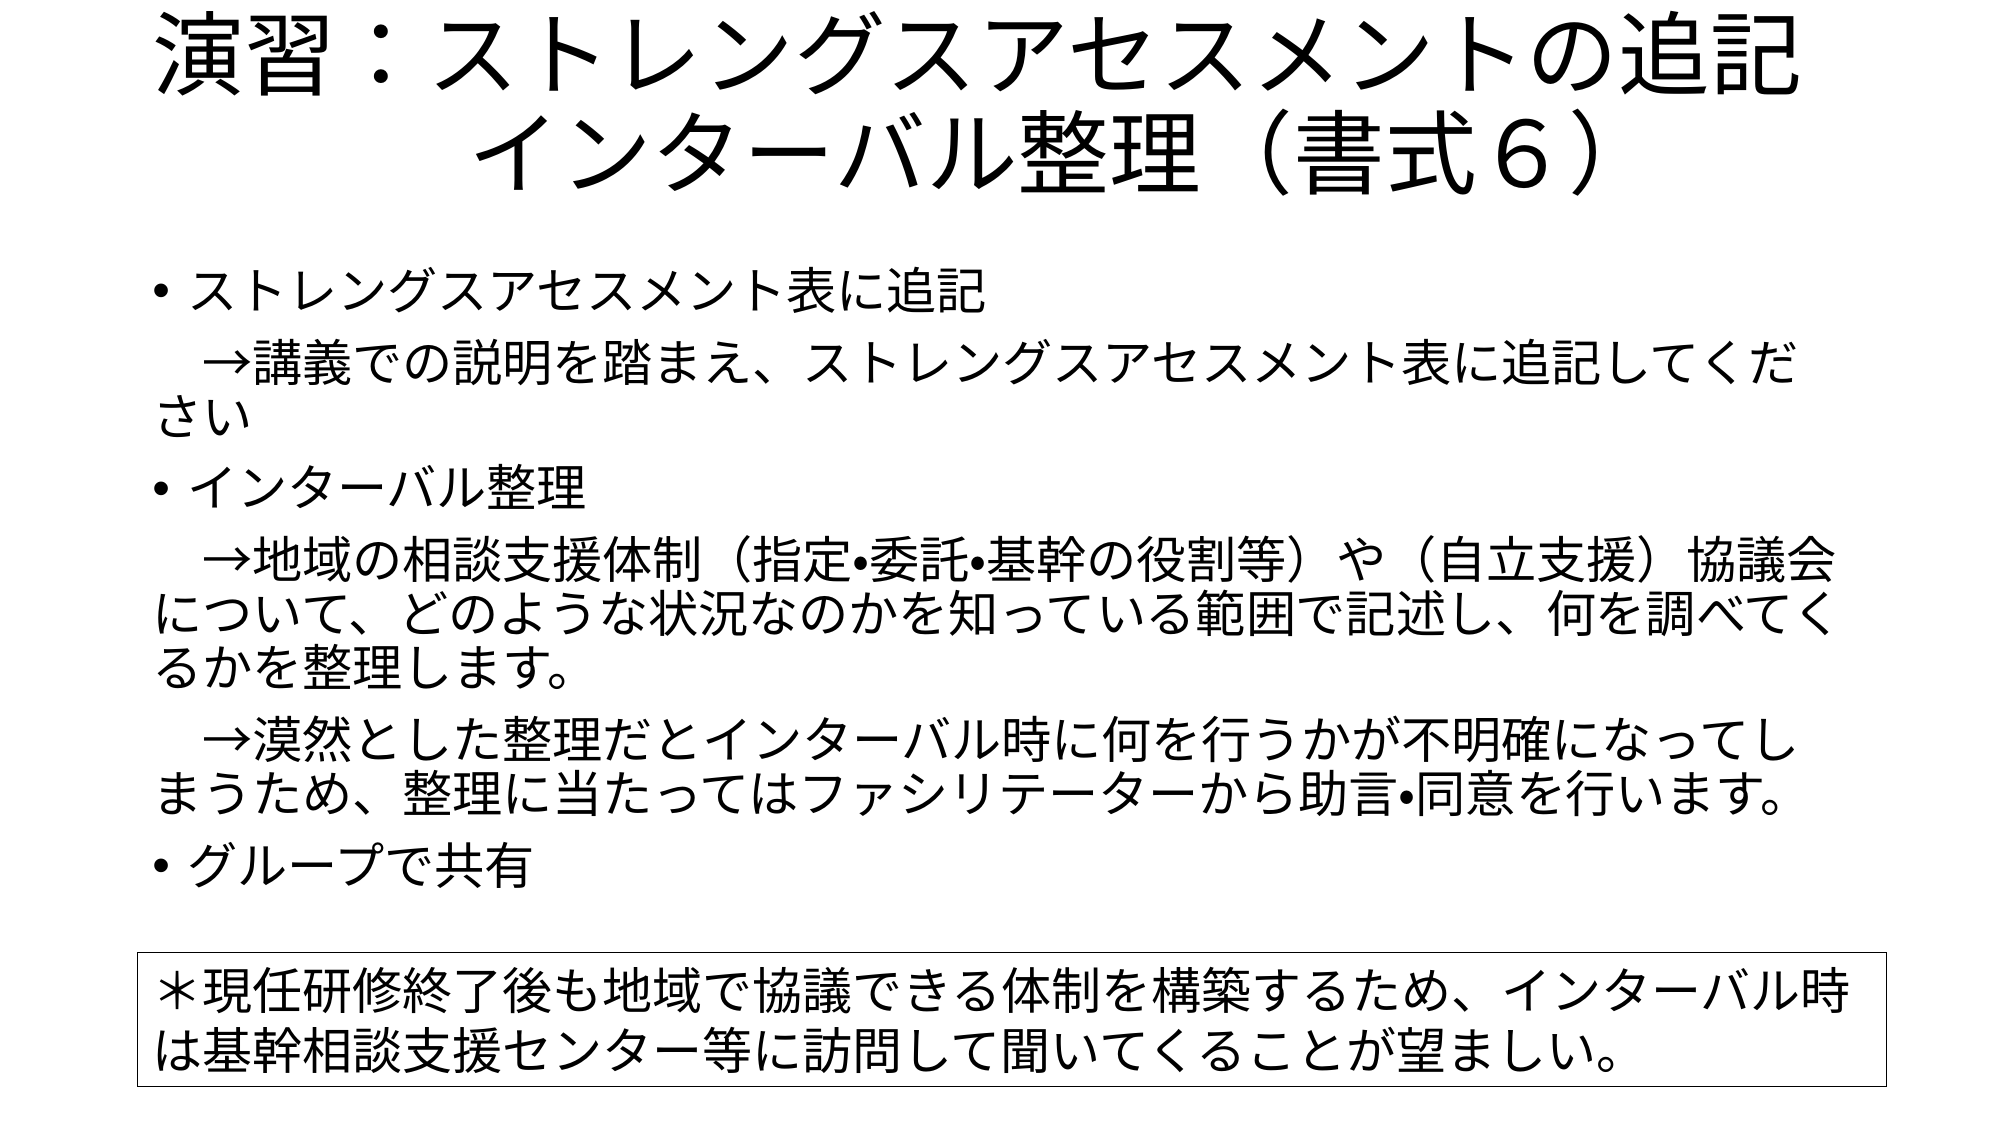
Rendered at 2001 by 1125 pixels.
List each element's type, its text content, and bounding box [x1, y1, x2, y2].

title 演習：ストレングスアセスメントの追記 インターバル整理（書式６） [137, 0, 1863, 218]
list ストレングスアセスメント表に追記 →講義での説明を踏まえ、ストレングスアセスメント表に追記してください インターバル整理 →地域の相談支援体制（指定・委託・基幹の役割等）や（自立支援）協議会について、どのような状況なのかを知っている範囲で記述し、何を調べてくるかを整理します。 →漠然とした整理だとインターバル時に何を行うかが不明確になってしまうため、整理に当たってはファシリテーターから助言・同意を行います。 グループで共有 [137, 258, 1863, 912]
text_box ＊現任研修終了後も地域で協議できる体制を構築するため、インターバル時は基幹相談支援センター等に訪問して聞いてくることが望ましい。 [137, 952, 1887, 1087]
